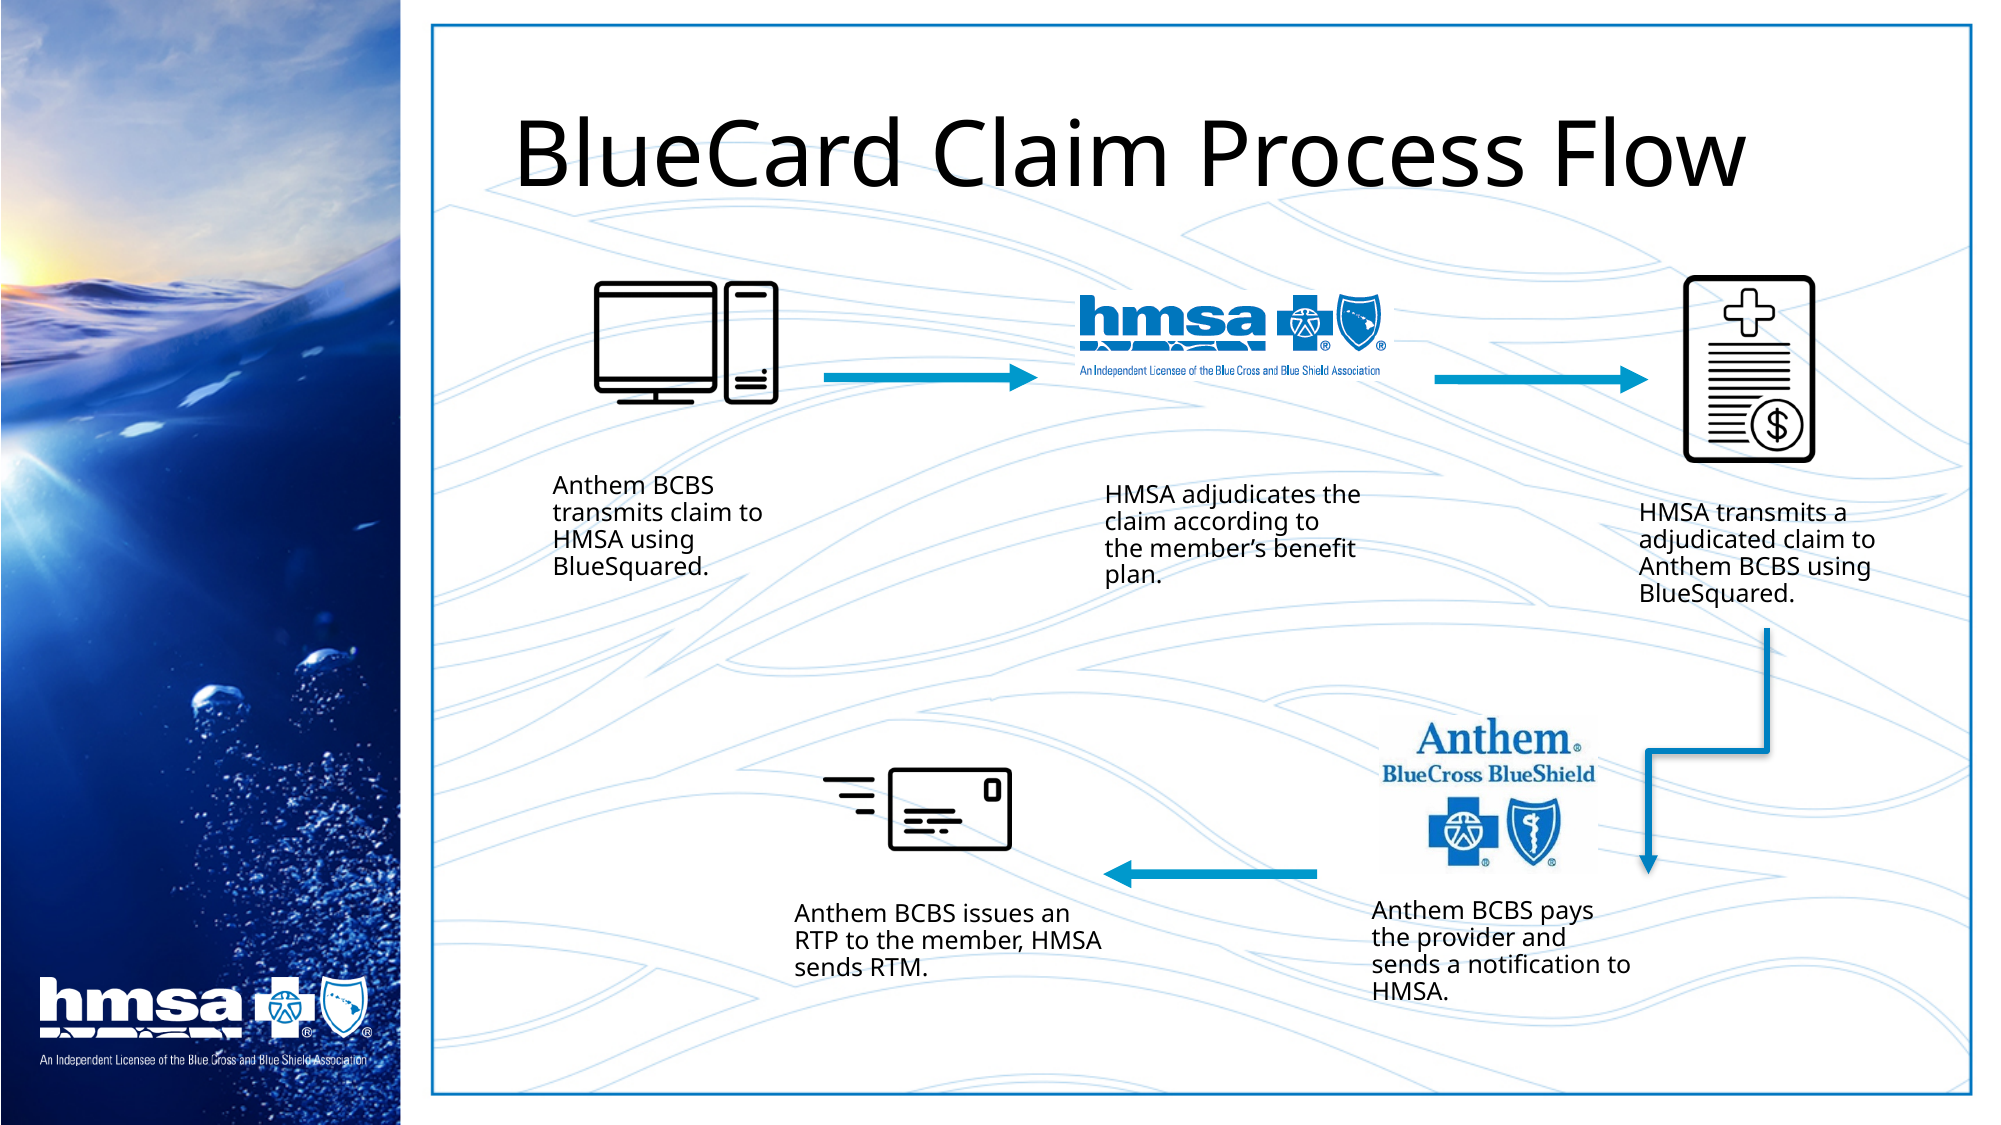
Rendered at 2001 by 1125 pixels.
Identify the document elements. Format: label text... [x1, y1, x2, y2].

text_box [779, 715, 1318, 991]
title BlueCard Claim Process Flow [512, 49, 1863, 259]
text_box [1356, 627, 1768, 988]
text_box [823, 290, 1394, 572]
picture [1, 0, 1999, 1125]
text_box [338, 1026, 354, 1080]
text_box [1434, 275, 1903, 618]
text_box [537, 248, 846, 563]
